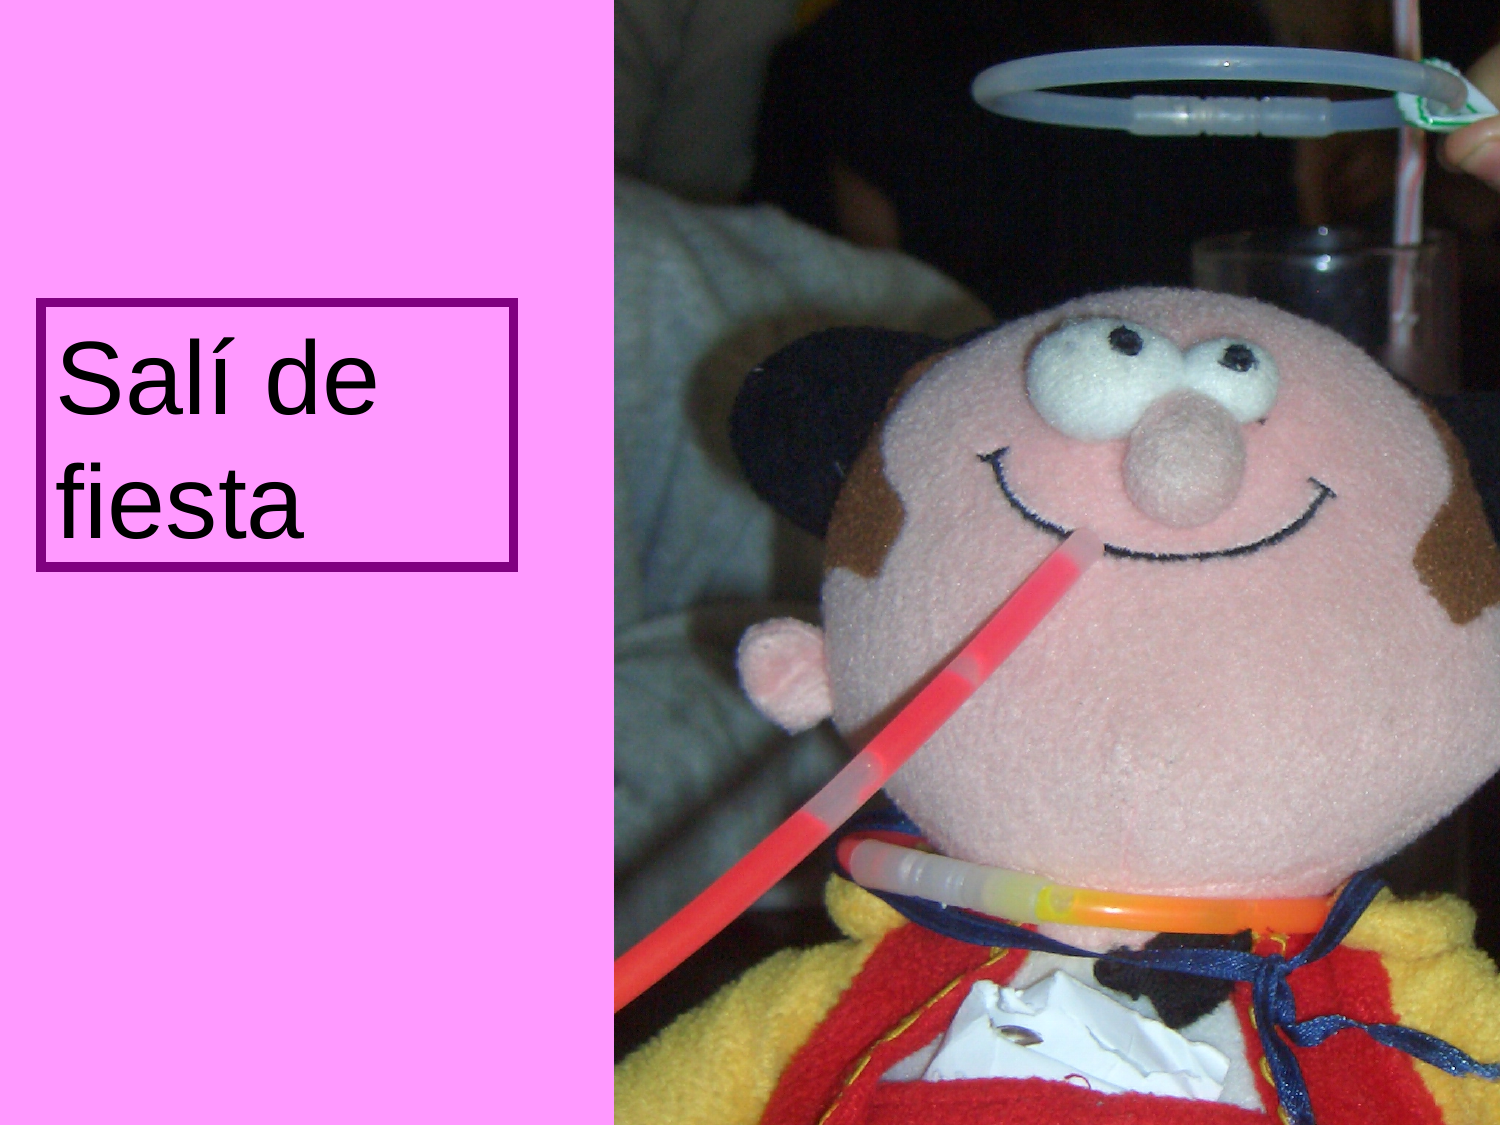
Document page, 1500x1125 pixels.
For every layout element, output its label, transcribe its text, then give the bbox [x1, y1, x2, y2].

text_box Salí de fiesta [41, 302, 514, 568]
picture [614, 0, 1500, 1125]
